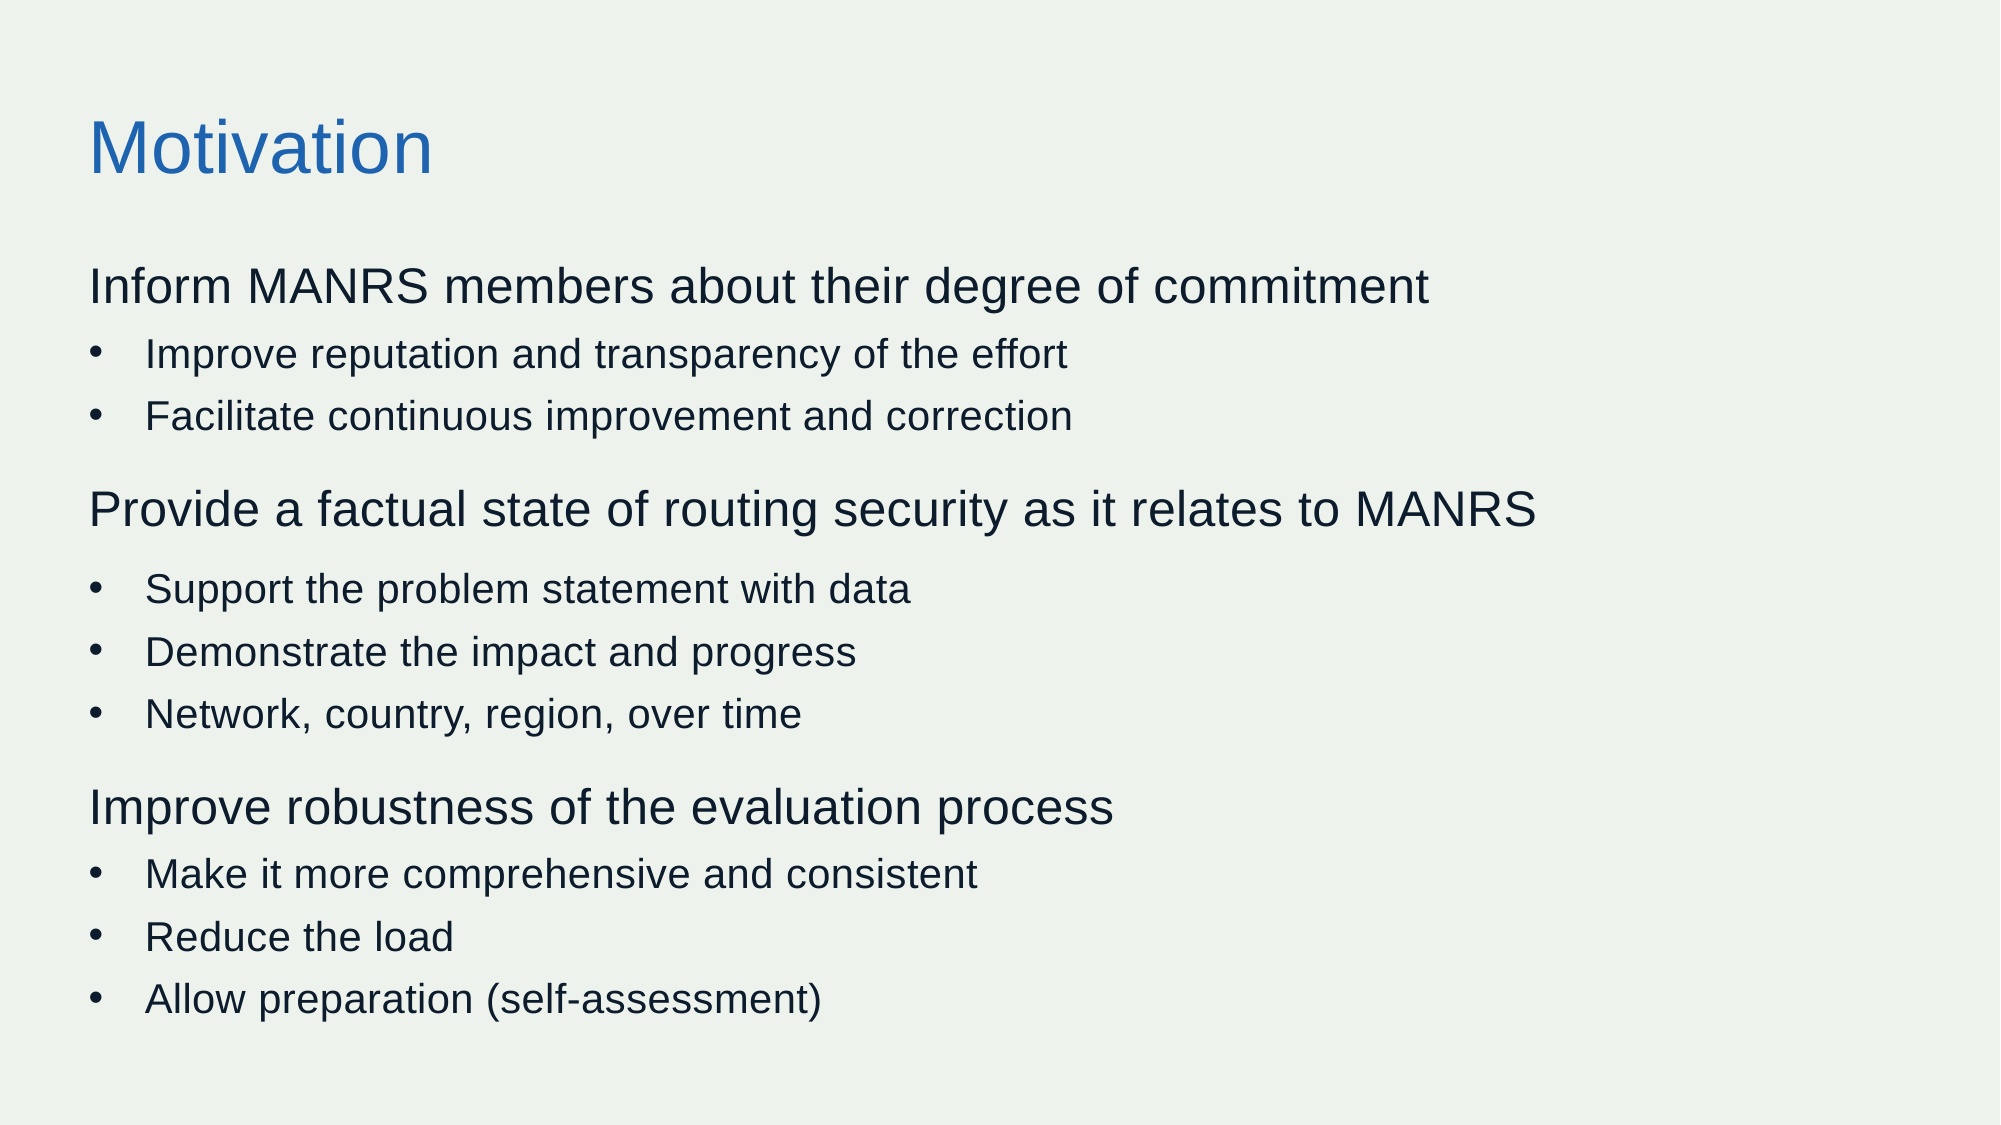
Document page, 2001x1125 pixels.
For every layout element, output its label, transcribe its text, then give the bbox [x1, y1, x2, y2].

list Inform MANRS members about their degree of commitment Improve reputation and transparency of the effort Facilitate continuous improvement and correction Provide a factual state of routing security as it relates to MANRS Support the problem statement with data Demonstrate the impact and progress Network, country, region, over time Improve robustness of the evaluation process Make it more comprehensive and consistent Reduce the load Allow preparation (self-assessment) [88, 253, 1911, 1032]
title Motivation [88, 92, 1912, 222]
